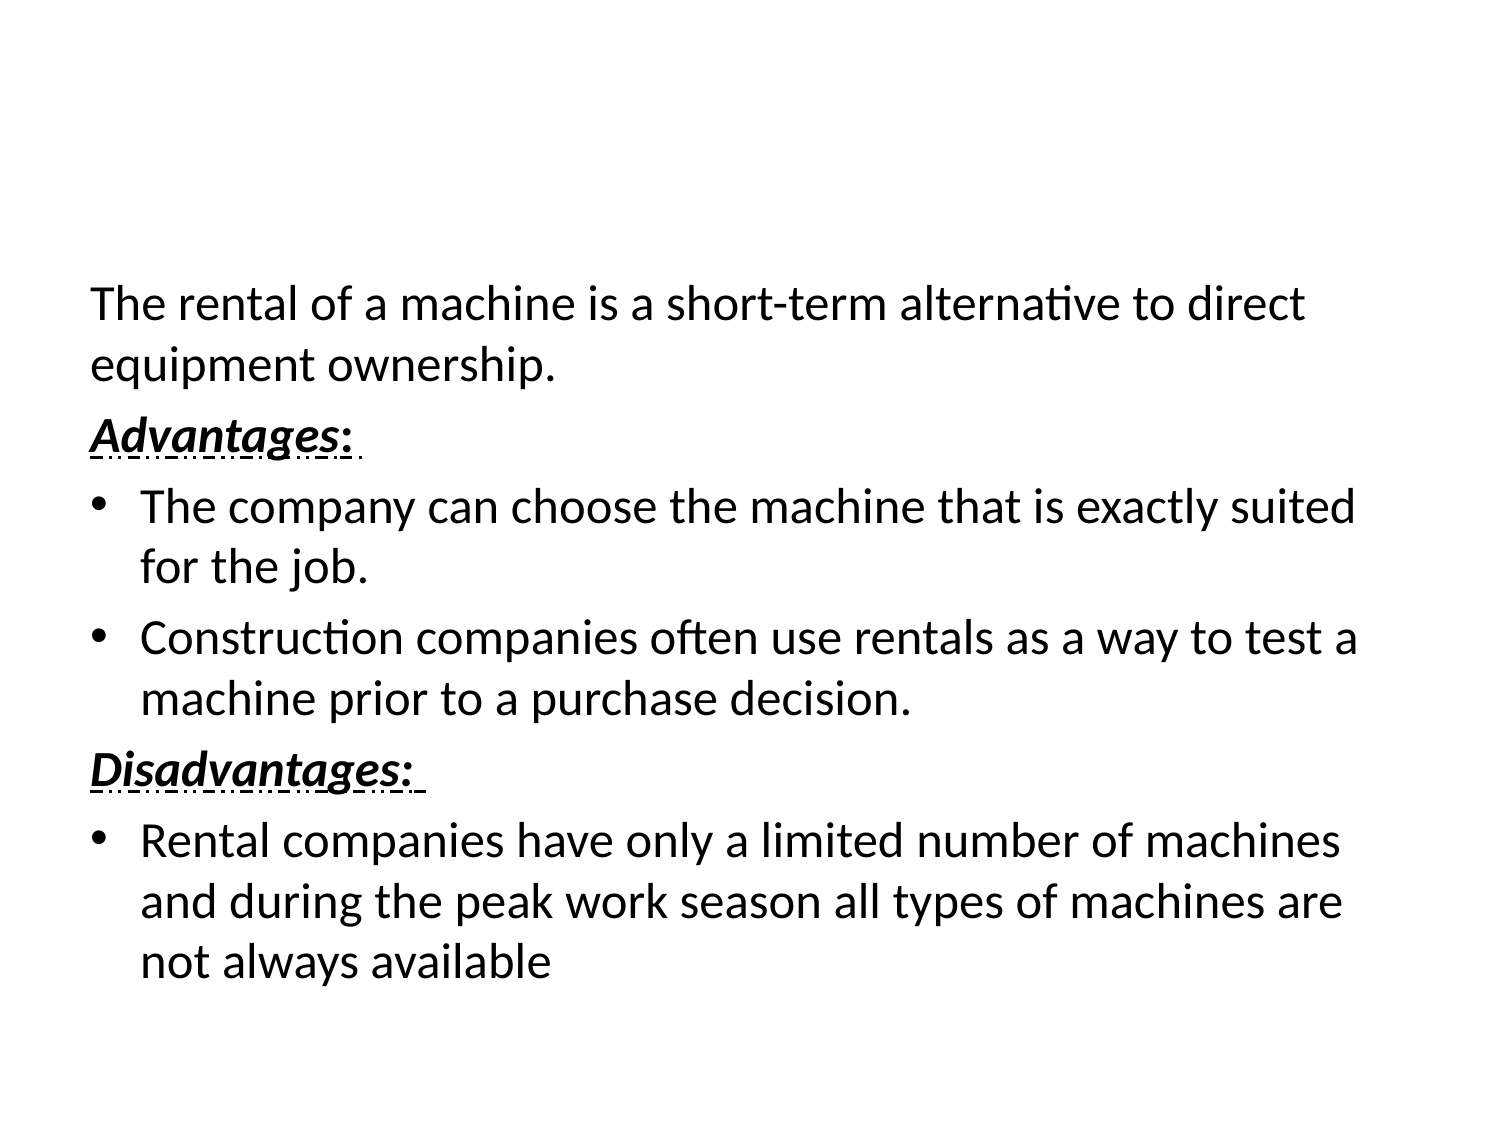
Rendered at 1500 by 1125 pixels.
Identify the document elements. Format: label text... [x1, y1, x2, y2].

list The rental of a machine is a short-term alternative to direct equipment owner­ship. Advantages: The company can choose the machine that is exactly suited for the job. Construction companies often use rentals as a way to test a machine prior to a purchase decision. Disadvantages: Rental companies have only a limited number of machines and during the peak work season all types of machines are not always available [75, 262, 1425, 1005]
